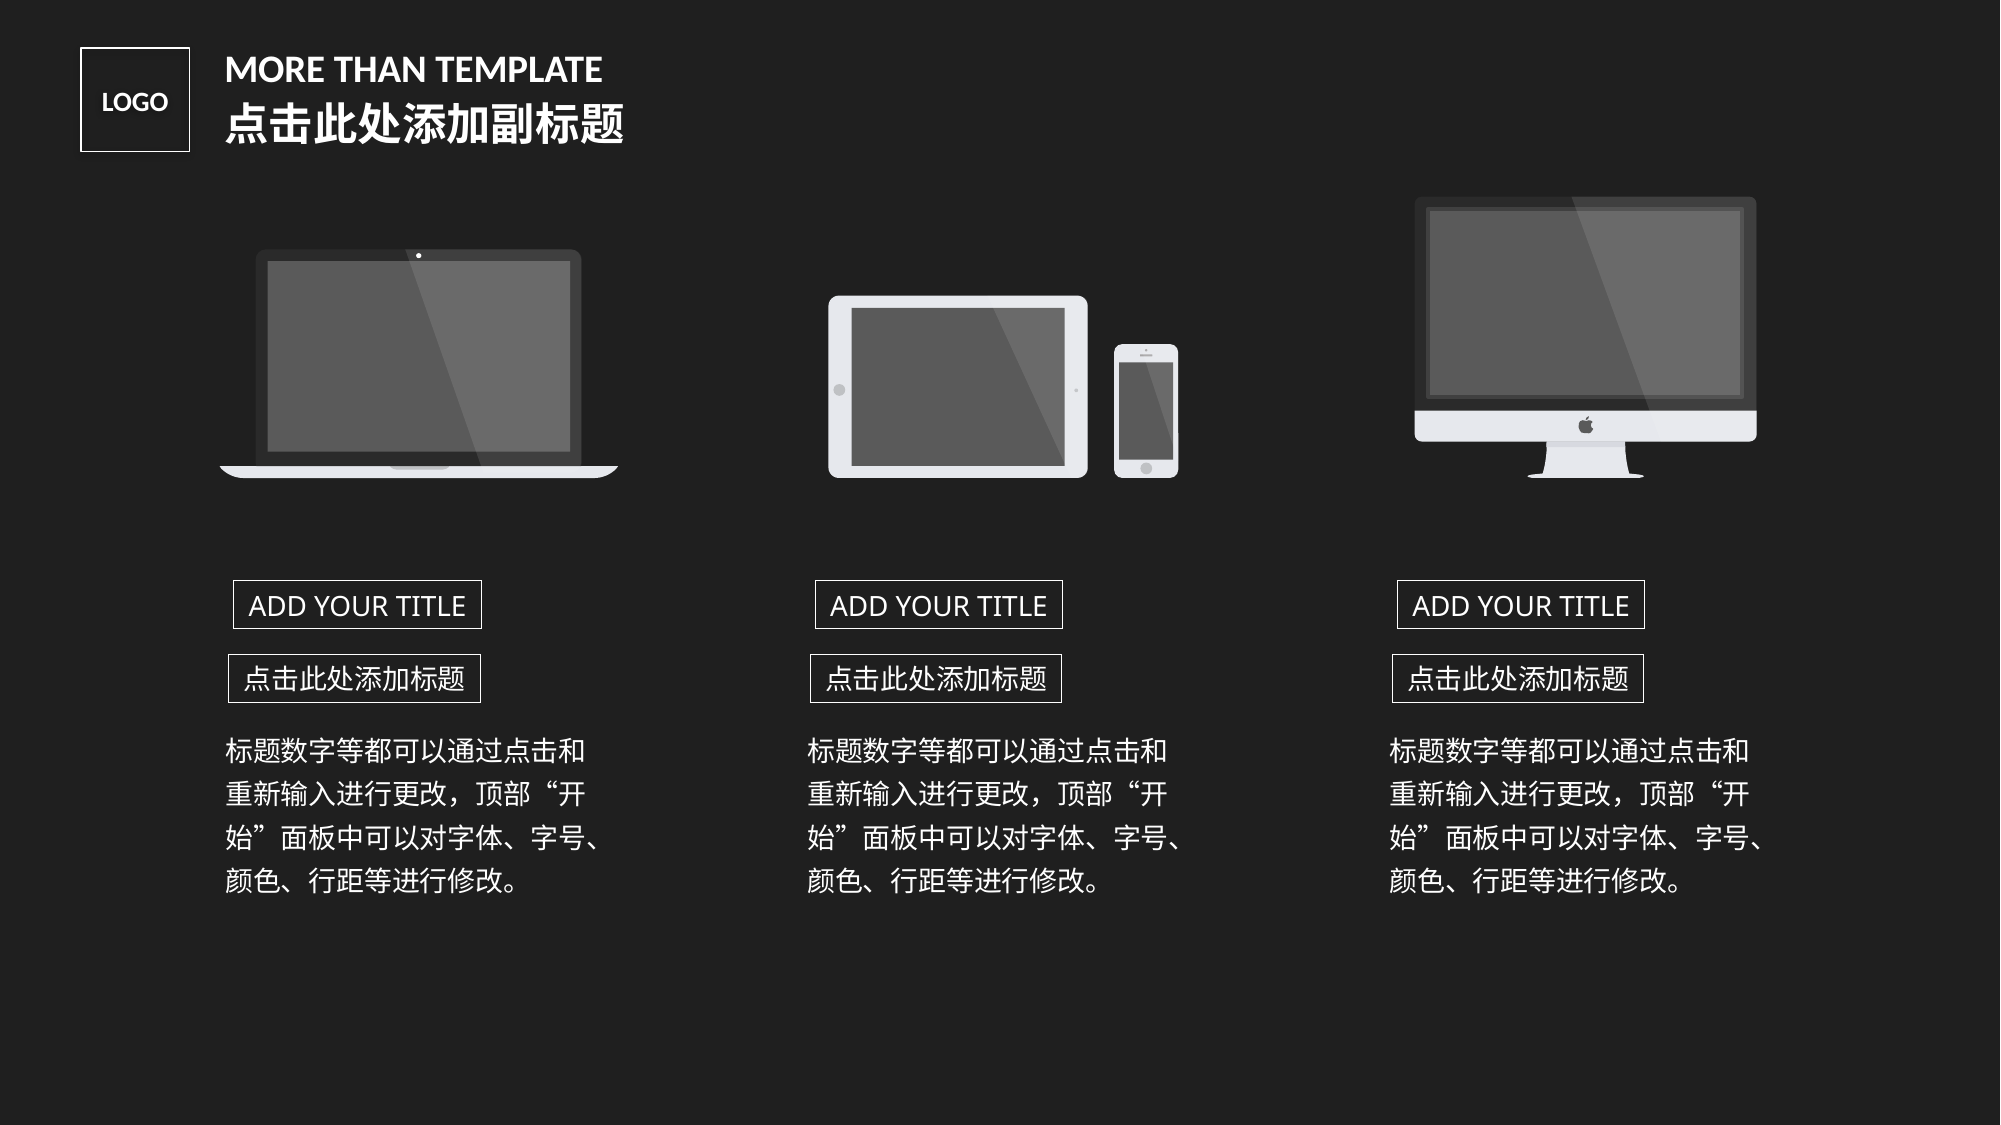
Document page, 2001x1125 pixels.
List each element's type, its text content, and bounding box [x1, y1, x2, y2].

text_box ADD YOUR TITLE [233, 580, 482, 629]
text_box LOGO [80, 47, 190, 152]
text_box 标题数字等都可以通过点击和重新输入进行更改，顶部“开始”面板中可以对字体、字号、颜色、行距等进行修改。 [1374, 716, 1783, 905]
text_box ADD YOUR TITLE [815, 580, 1063, 629]
text_box MORE THAN TEMPLATE 点击此处添加副标题 [204, 29, 677, 159]
text_box 标题数字等都可以通过点击和重新输入进行更改，顶部“开始”面板中可以对字体、字号、颜色、行距等进行修改。 [792, 716, 1201, 905]
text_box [828, 295, 1179, 479]
text_box 标题数字等都可以通过点击和重新输入进行更改，顶部“开始”面板中可以对字体、字号、颜色、行距等进行修改。 [210, 716, 618, 905]
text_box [1414, 196, 1757, 479]
text_box 点击此处添加标题 [810, 654, 1062, 703]
text_box ADD YOUR TITLE [1397, 580, 1645, 629]
text_box 点击此处添加标题 [228, 654, 481, 703]
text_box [219, 249, 619, 479]
text_box 点击此处添加标题 [1392, 654, 1644, 703]
